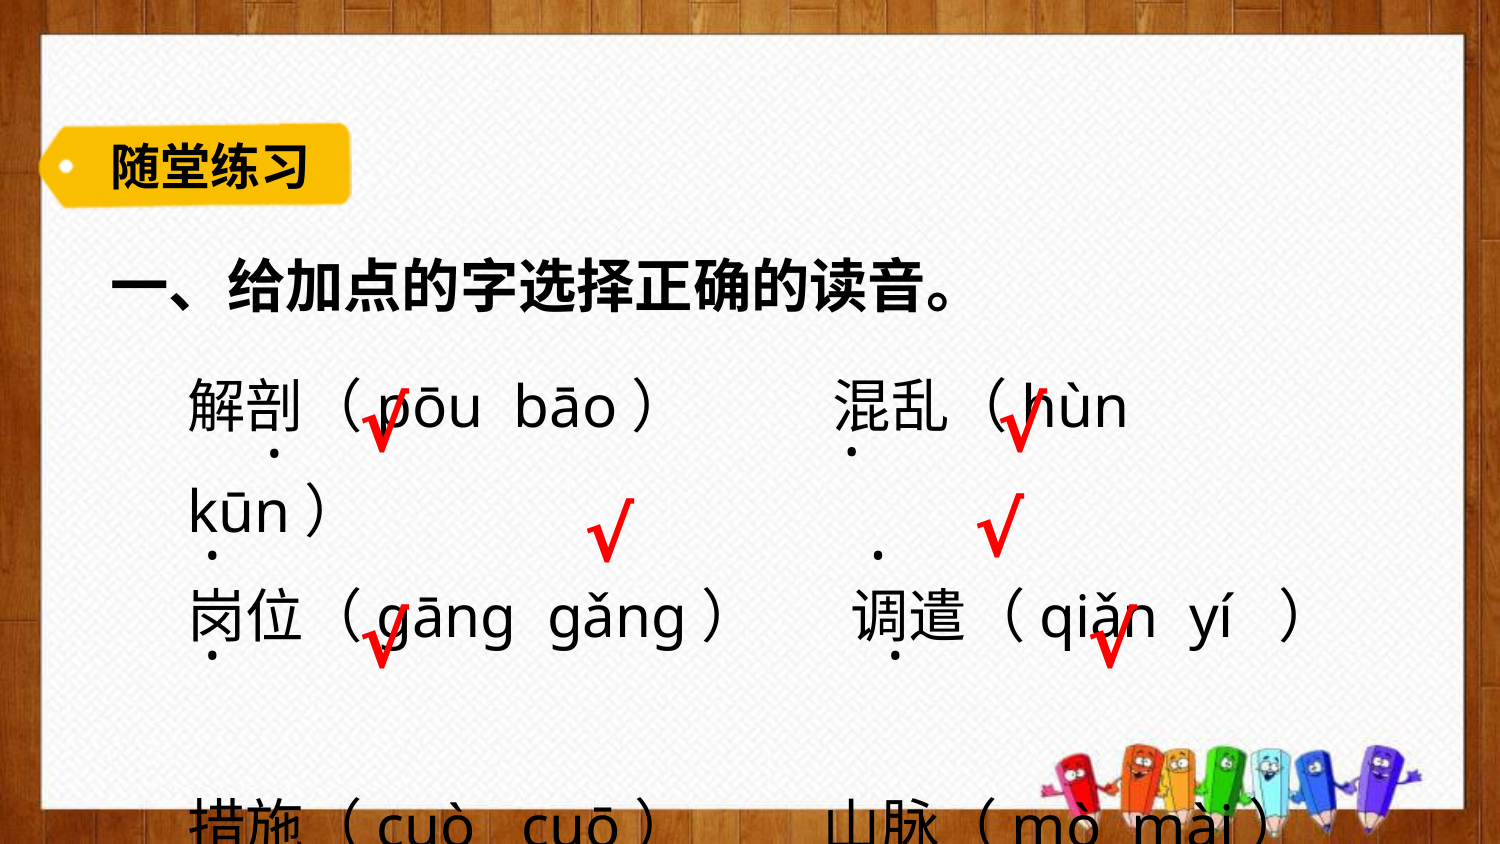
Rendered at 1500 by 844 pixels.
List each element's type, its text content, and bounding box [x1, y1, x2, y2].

text_box • [856, 524, 901, 585]
text_box • [873, 625, 983, 685]
text_box • [190, 524, 268, 585]
text_box √ [959, 473, 1098, 579]
text_box √ [1072, 585, 1211, 691]
text_box • [824, 423, 874, 484]
text_box √ [345, 585, 484, 691]
text_box √ [569, 479, 708, 585]
text_box • [190, 624, 240, 685]
text_box 一、给加点的字选择正确的读音。 [95, 241, 1182, 327]
text_box • [252, 422, 297, 483]
text_box 解剖（pōu bāo） 混乱（hùn kūn） 岗位（gāng gǎnɡ） 调遣（qiǎn yí ） 措施（cuò cuō） 山脉（mò mài） [172, 327, 1365, 844]
text_box √ [345, 368, 484, 474]
text_box √ [982, 368, 1122, 474]
picture [0, 0, 1500, 844]
